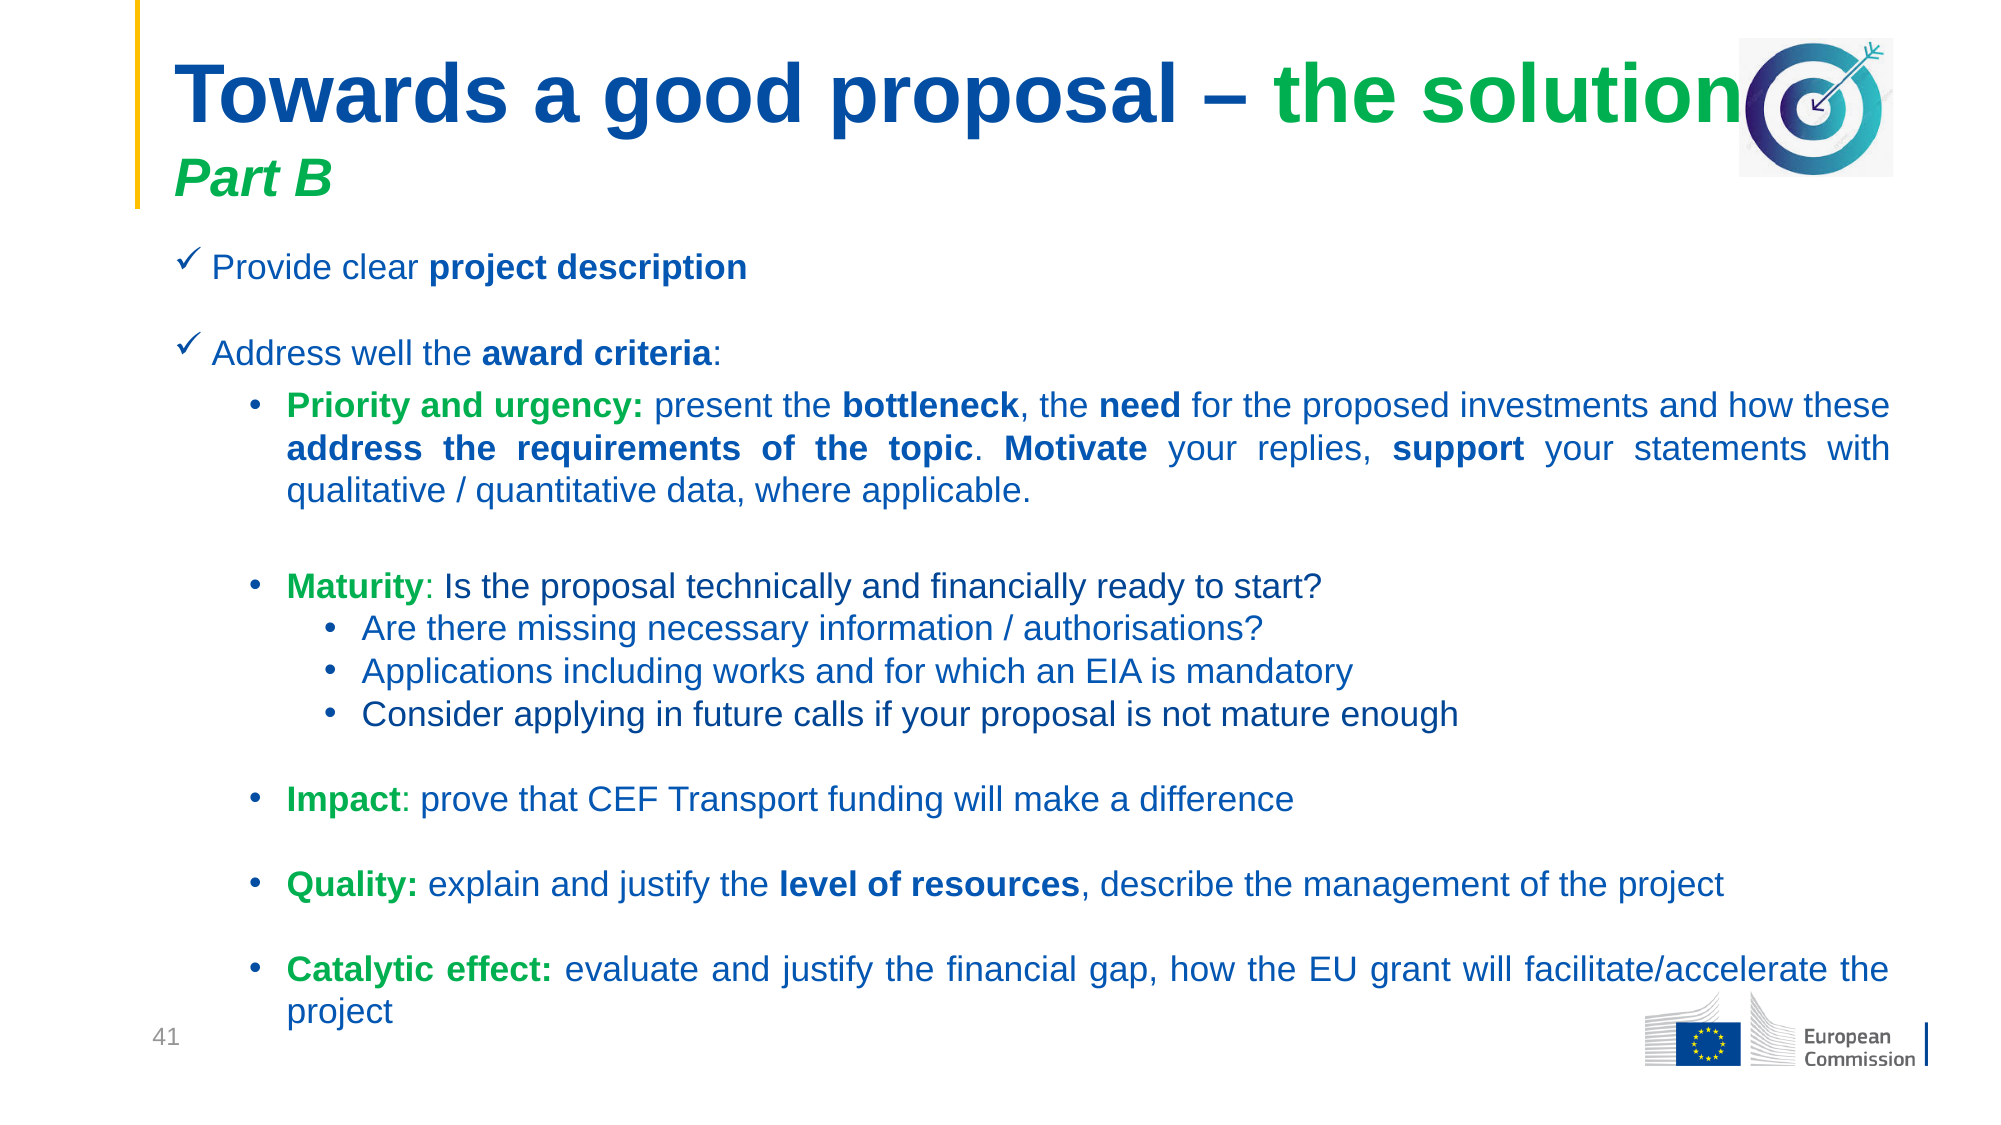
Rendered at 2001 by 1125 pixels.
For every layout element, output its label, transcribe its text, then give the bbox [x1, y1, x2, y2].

title Towards a good proposal – the solution [159, 12, 1885, 141]
slide_number 41 [137, 1005, 588, 1066]
picture [1738, 38, 1894, 177]
list Part B Provide clear project description Address well the award criteria: Priority and urgency: present the bottleneck, the need for the proposed investments and how these address the requirements of the topic. Motivate your replies, support your statements with qualitative / quantitative data, where applicable. Maturity: Is the proposal technically and financially ready to start? Are there missing necessary information / authorisations? Applications including works and for which an EIA is mandatory Consider applying in future calls if your proposal is not mature enough Impact: prove that CEF Transport funding will make a difference Quality: explain and justify the level of resources, describe the management of the project Catalytic effect: evaluate and justify the financial gap, how the EU grant will facilitate/accelerate the project [159, 134, 1906, 1058]
picture [1645, 991, 1928, 1066]
